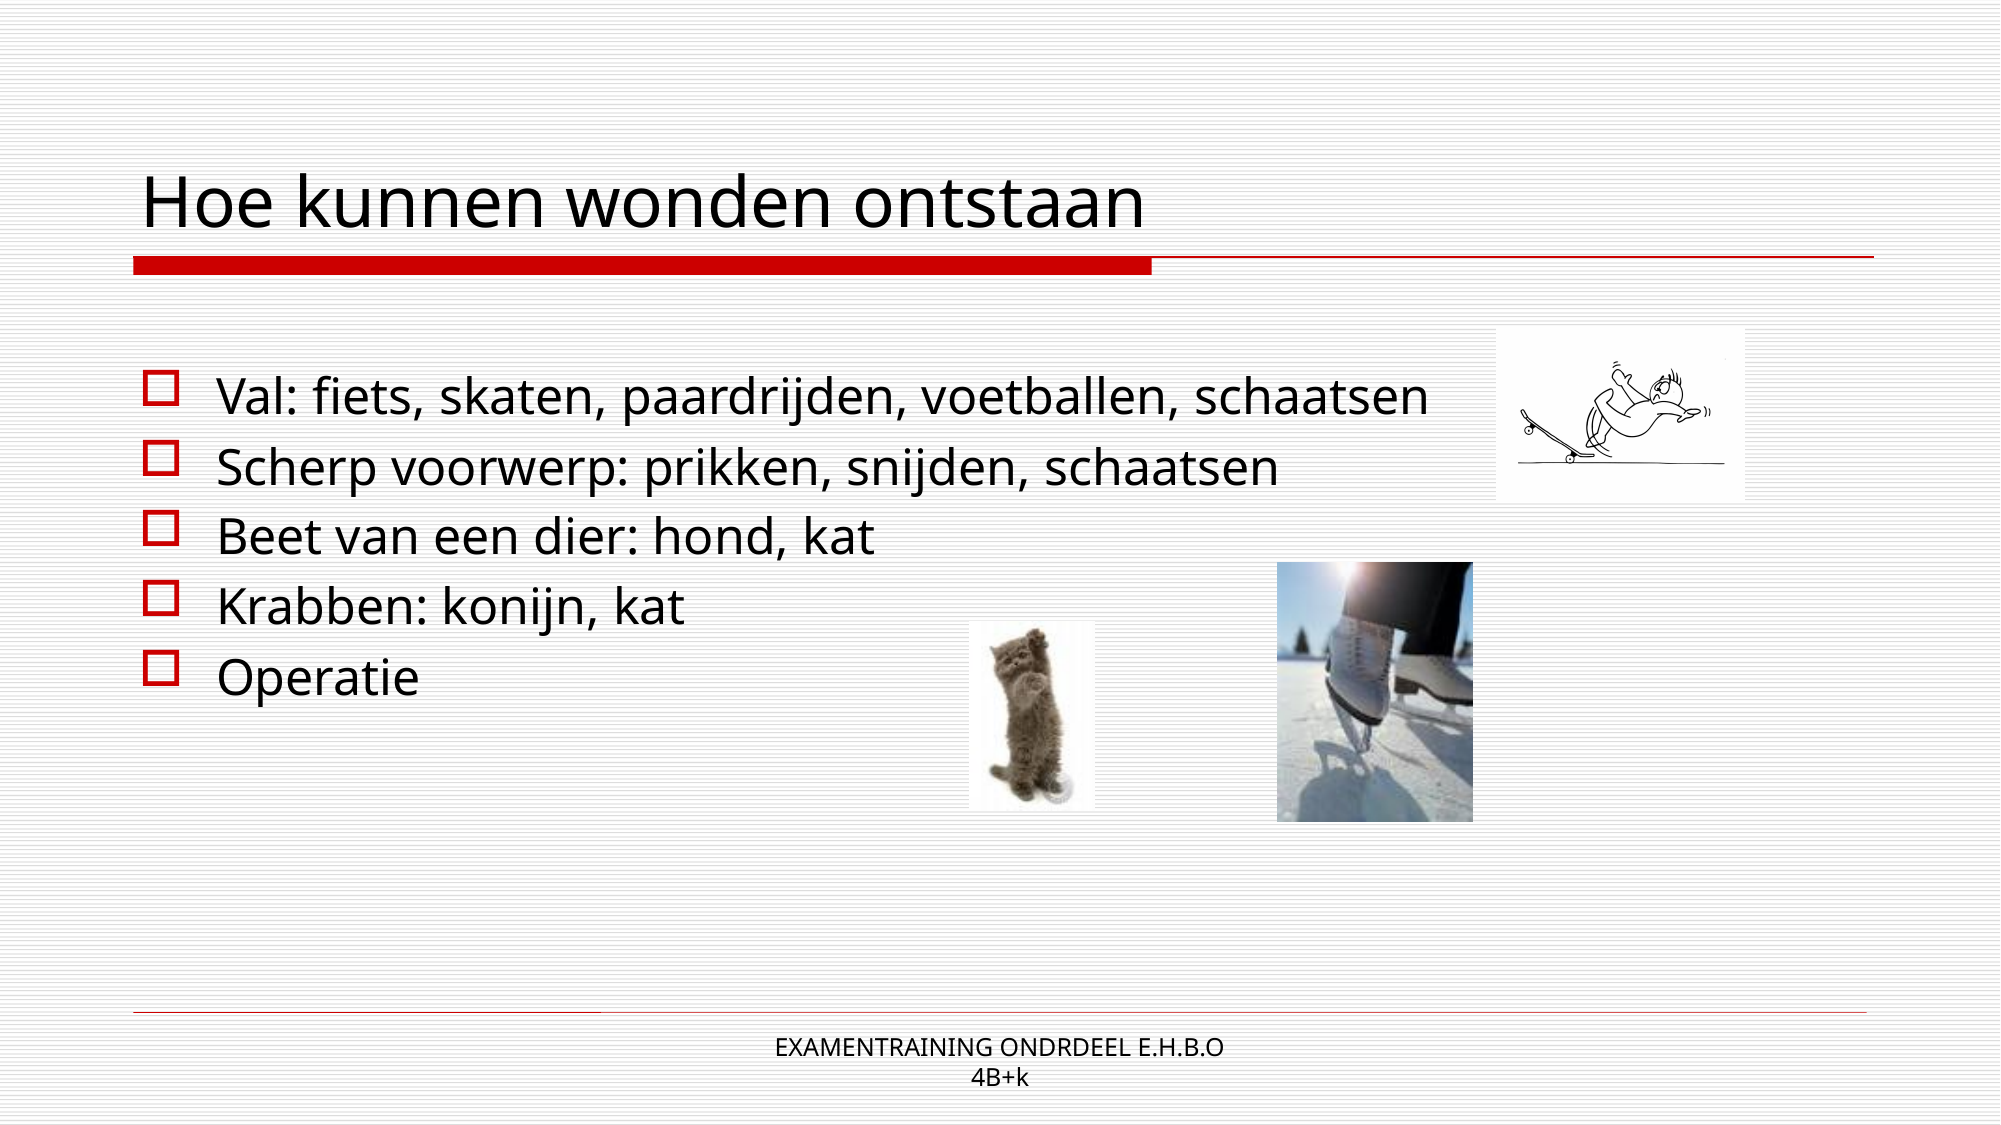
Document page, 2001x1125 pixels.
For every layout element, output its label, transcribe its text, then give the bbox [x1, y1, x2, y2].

footer EXAMENTRAINING ONDRDEEL E.H.B.O 4B+k [683, 1024, 1317, 1103]
title Hoe kunnen wonden ontstaan [125, 50, 1876, 250]
picture [0, 0, 2001, 1125]
list Val: fiets, skaten, paardrijden, voetballen, schaatsen Scherp voorwerp: prikken, snijden, schaatsen Beet van een dier: hond, kat Krabben: konijn, kat Operatie [123, 287, 1874, 988]
